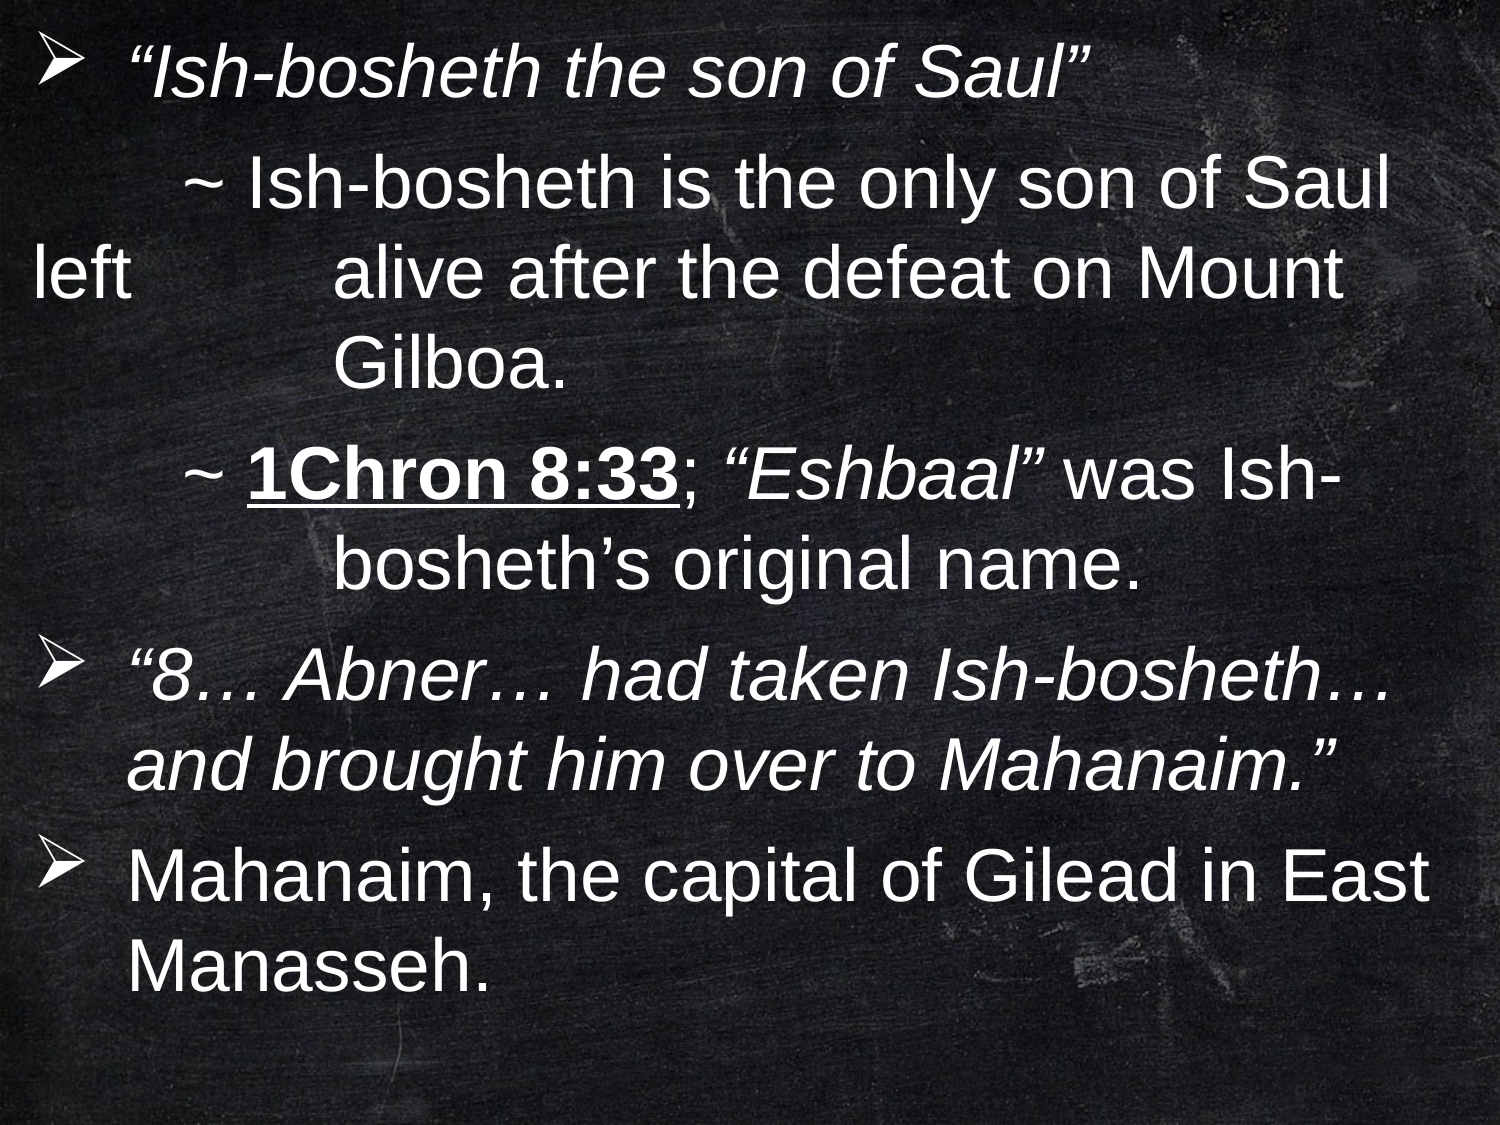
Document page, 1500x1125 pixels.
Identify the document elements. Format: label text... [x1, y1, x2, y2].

subtitle “Ish-bosheth the son of Saul” ~ Ish-bosheth is the only son of Saul left alive after the defeat on Mount Gilboa. ~ 1Chron 8:33; “Eshbaal” was Ish- bosheth’s original name. “8… Abner… had taken Ish-bosheth… and brought him over to Mahanaim.” Mahanaim, the capital of Gilead in East Manasseh. [17, 15, 1483, 1107]
picture [0, 0, 1500, 1125]
